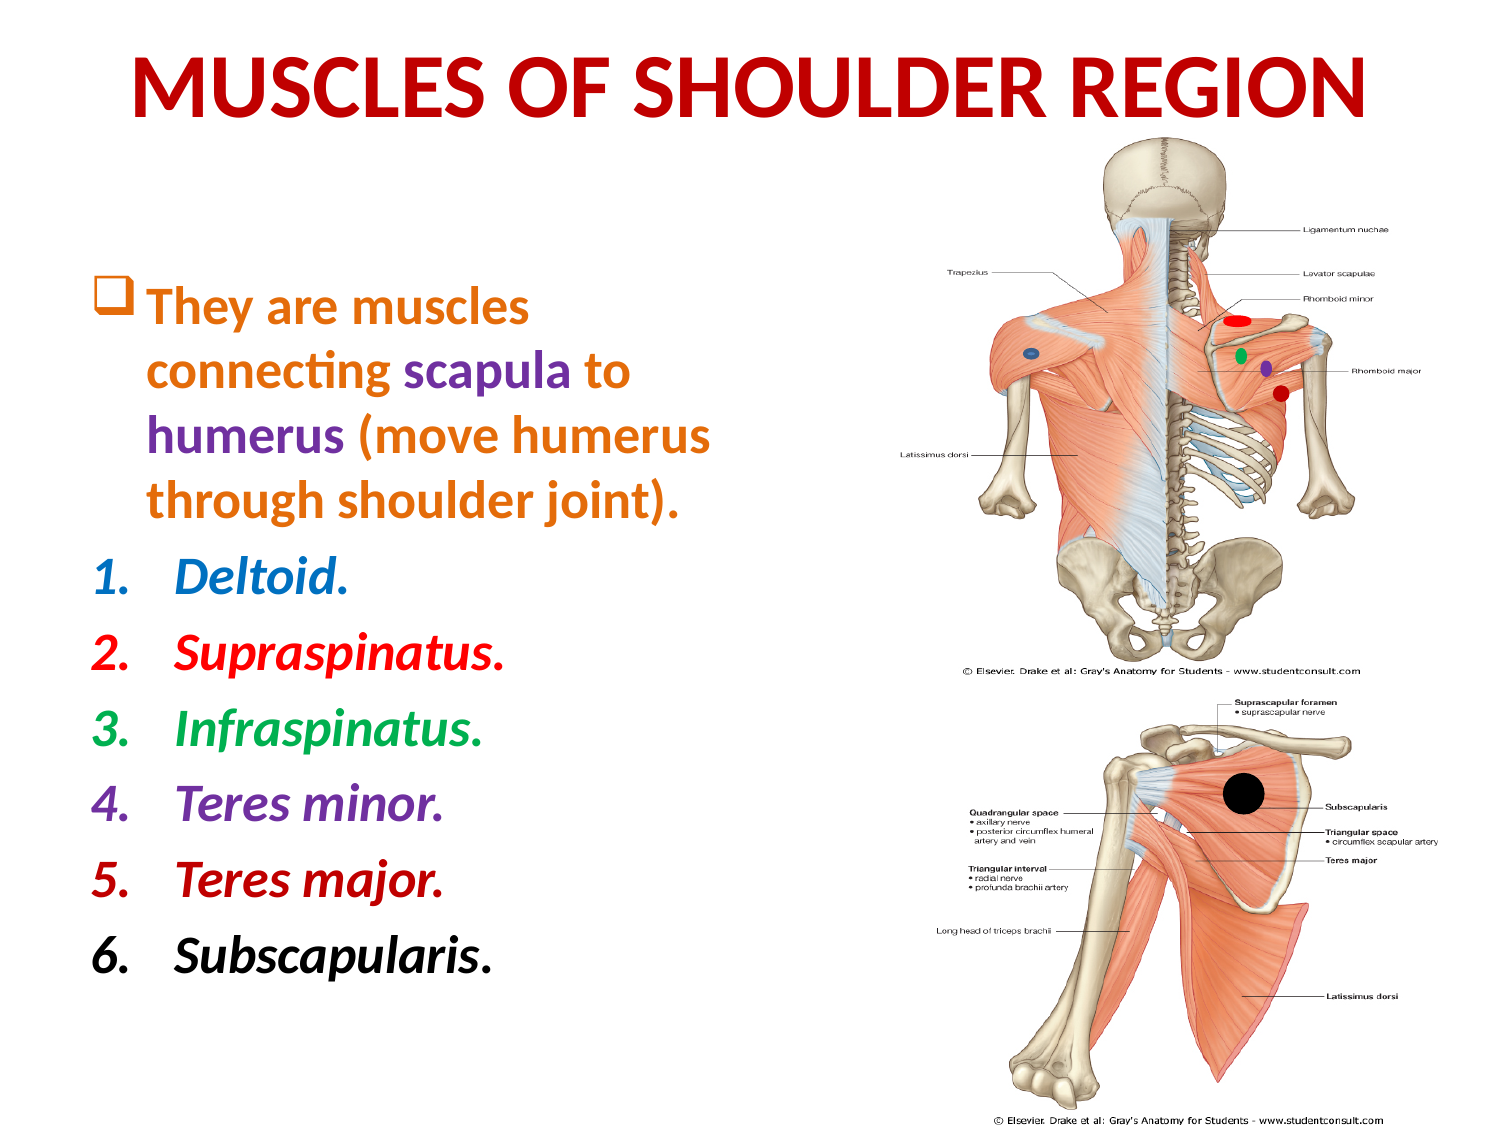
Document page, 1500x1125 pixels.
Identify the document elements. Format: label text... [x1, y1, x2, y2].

list They are muscles connecting scapula to humerus (move humerus through shoulder joint). Deltoid. Supraspinatus. Infraspinatus. Teres minor. Teres major. Subscapularis. [75, 262, 738, 1005]
title MUSCLES OF SHOULDER REGION [75, 0, 1425, 163]
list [899, 137, 1421, 676]
picture [937, 699, 1438, 1125]
